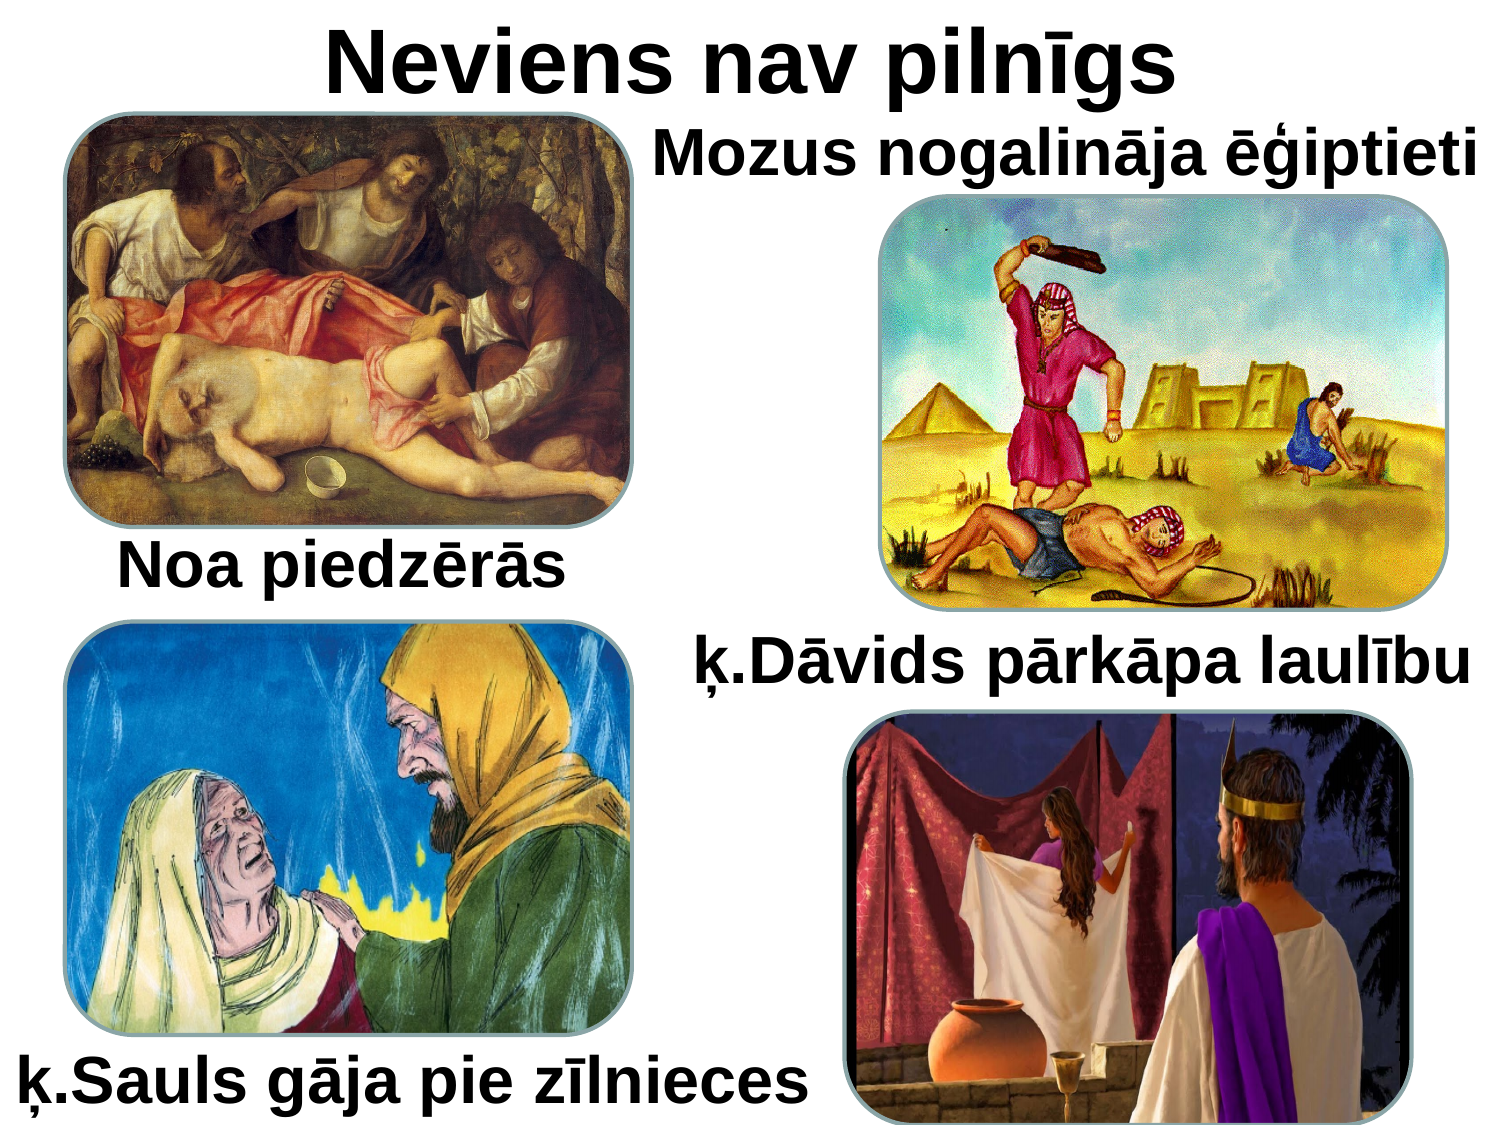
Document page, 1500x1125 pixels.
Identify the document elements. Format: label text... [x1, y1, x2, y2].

title Neviens nav pilnīgs [76, 0, 1427, 114]
slide_number 7 [1074, 1024, 1426, 1103]
text_box [842, 709, 1414, 1125]
text_box Mozus nogalināja ēģiptieti [631, 101, 1500, 197]
text_box ķ.Dāvids pārkāpa laulību [667, 609, 1500, 705]
text_box [877, 197, 1450, 612]
text_box Noa piedzērās [100, 513, 585, 609]
text_box ķ.Sauls gāja pie zīlnieces [0, 1029, 857, 1124]
text_box [62, 114, 634, 526]
text_box [62, 619, 634, 1029]
